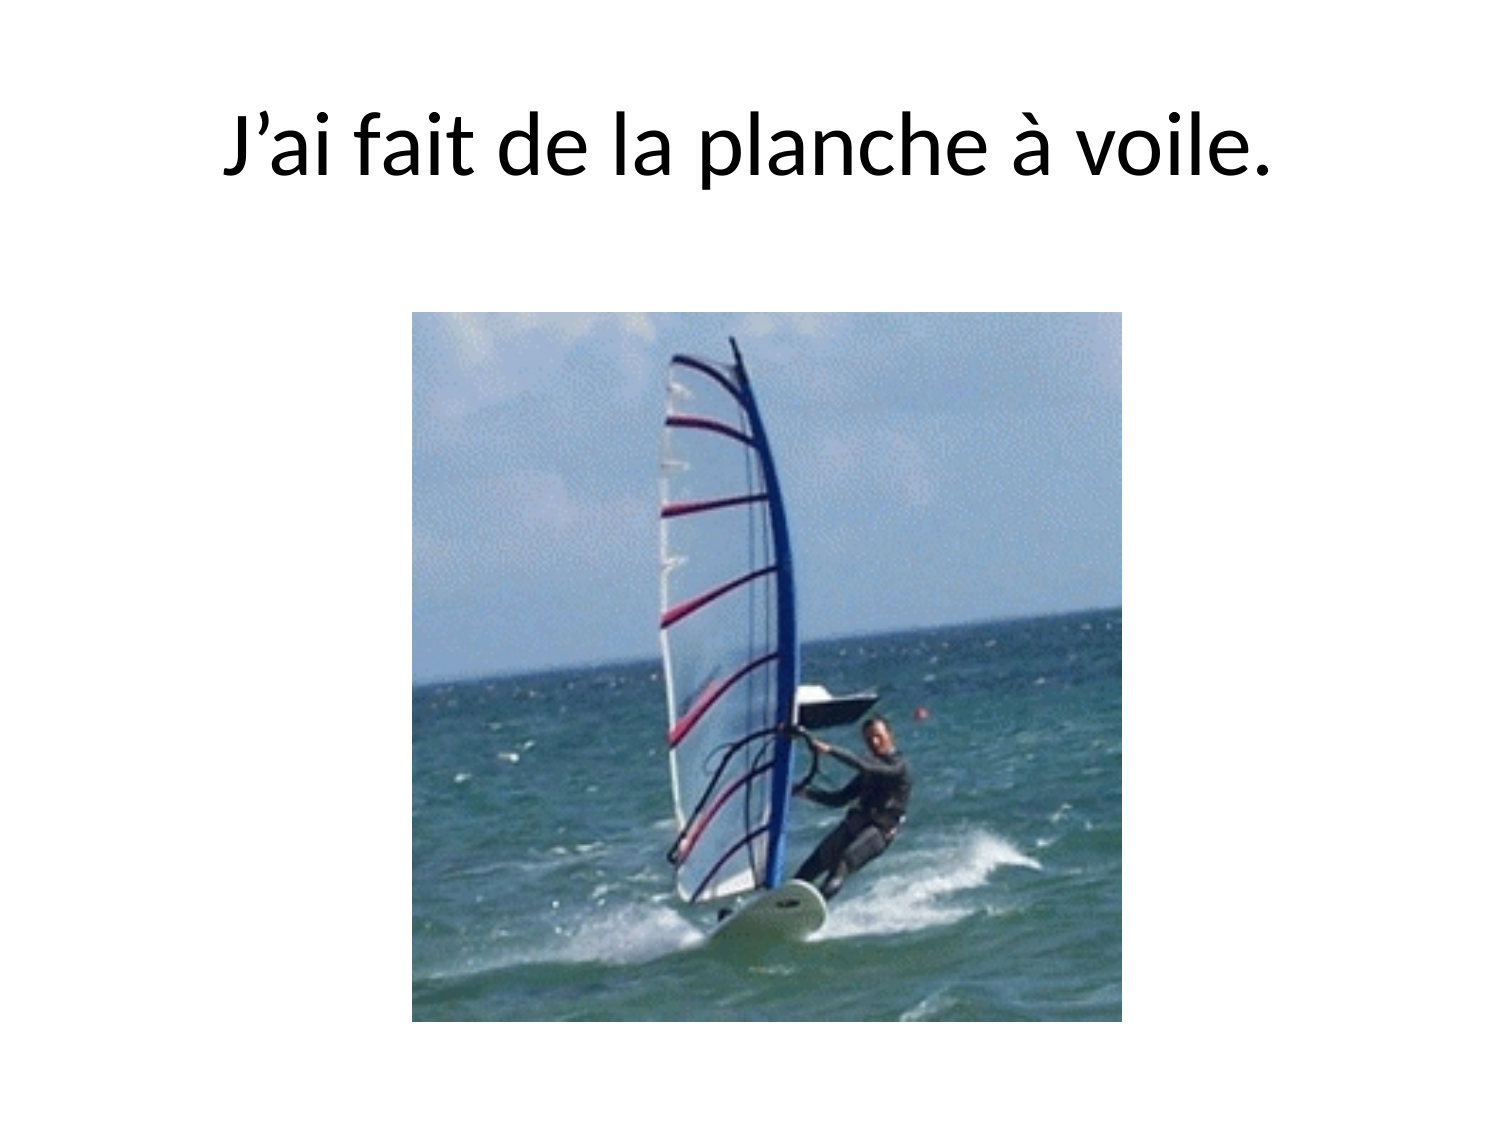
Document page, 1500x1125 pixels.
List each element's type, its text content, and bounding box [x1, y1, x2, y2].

picture [412, 312, 1123, 1023]
title J’ai fait de la planche à voile. [75, 45, 1425, 233]
